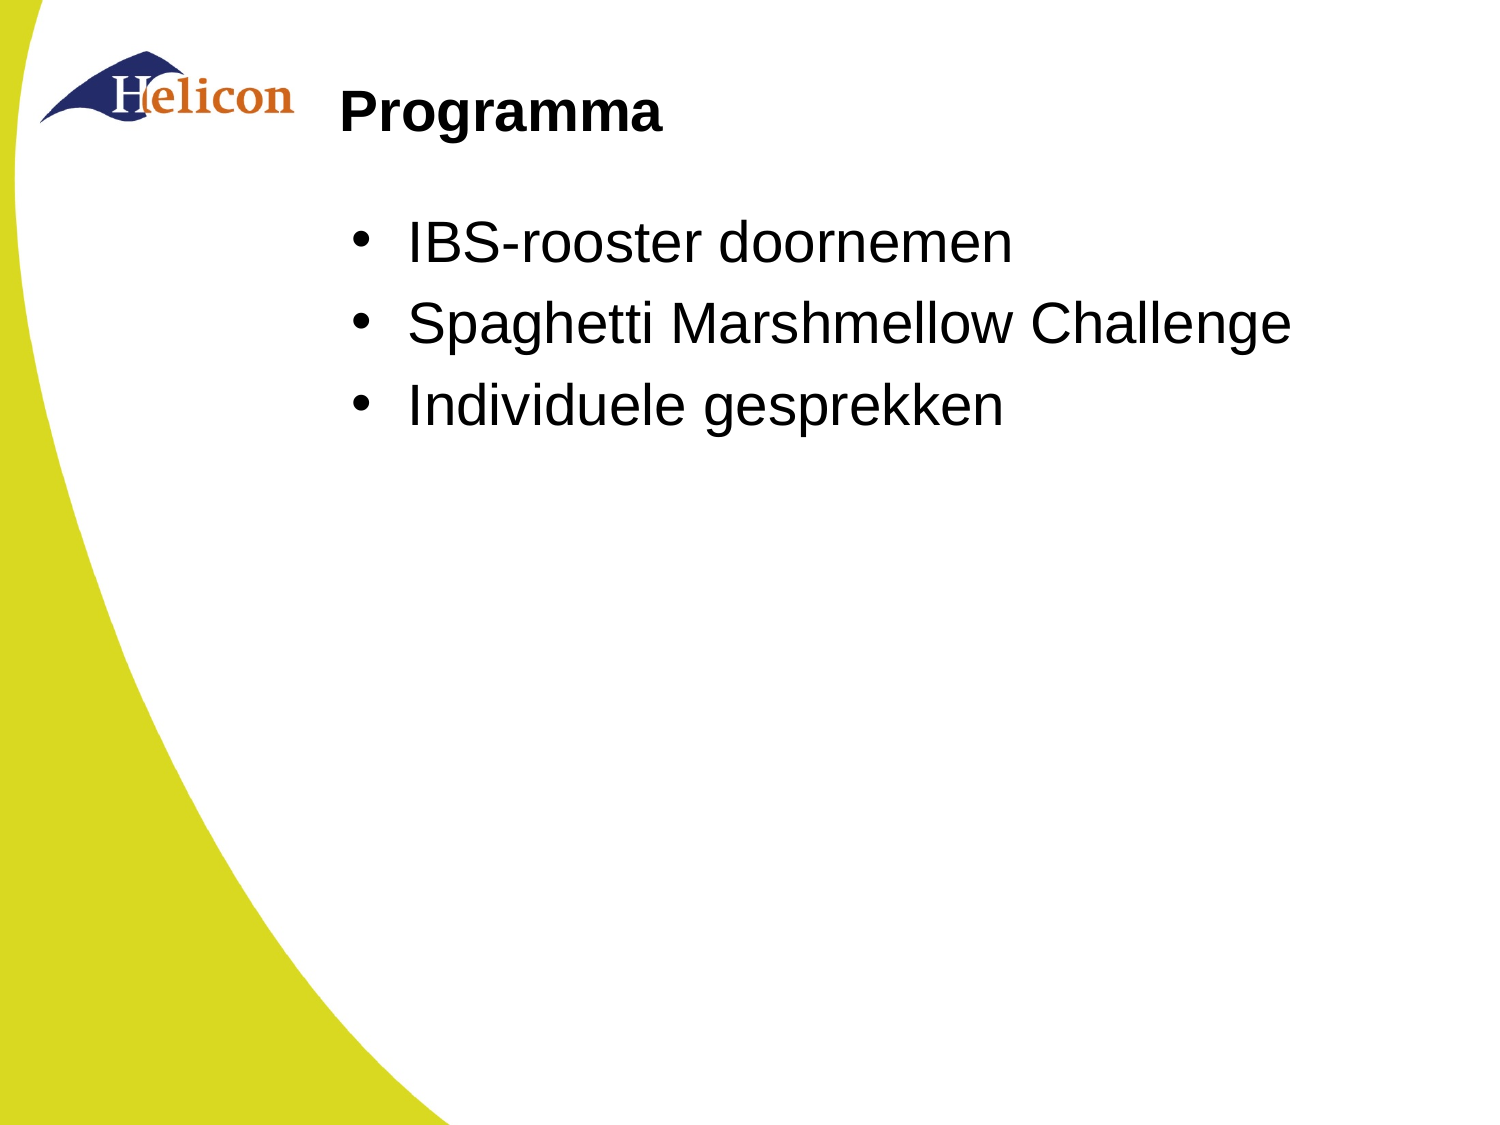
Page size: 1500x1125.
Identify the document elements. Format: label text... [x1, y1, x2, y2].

title Programma [324, 54, 1415, 161]
list IBS-rooster doornemen Spaghetti Marshmellow Challenge Individuele gesprekken [336, 196, 1425, 1005]
picture [0, 0, 1500, 1125]
